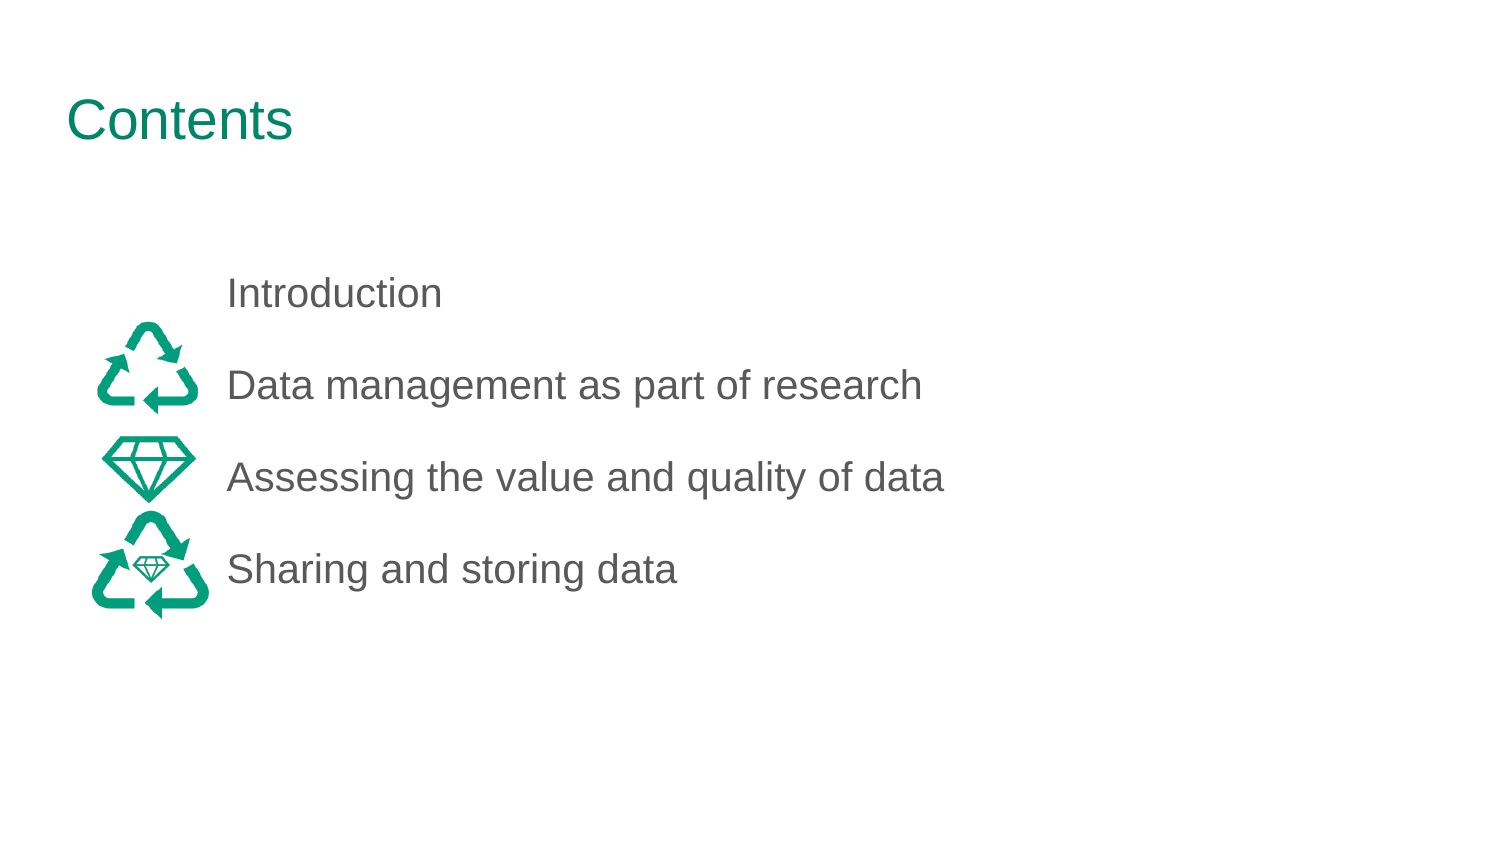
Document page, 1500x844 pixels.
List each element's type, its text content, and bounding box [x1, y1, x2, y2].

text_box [82, 500, 218, 628]
list Introduction Data management as part of research Assessing the value and quality of data Sharing and storing data [211, 255, 1353, 609]
title Contents [51, 72, 1449, 167]
picture [89, 313, 206, 500]
